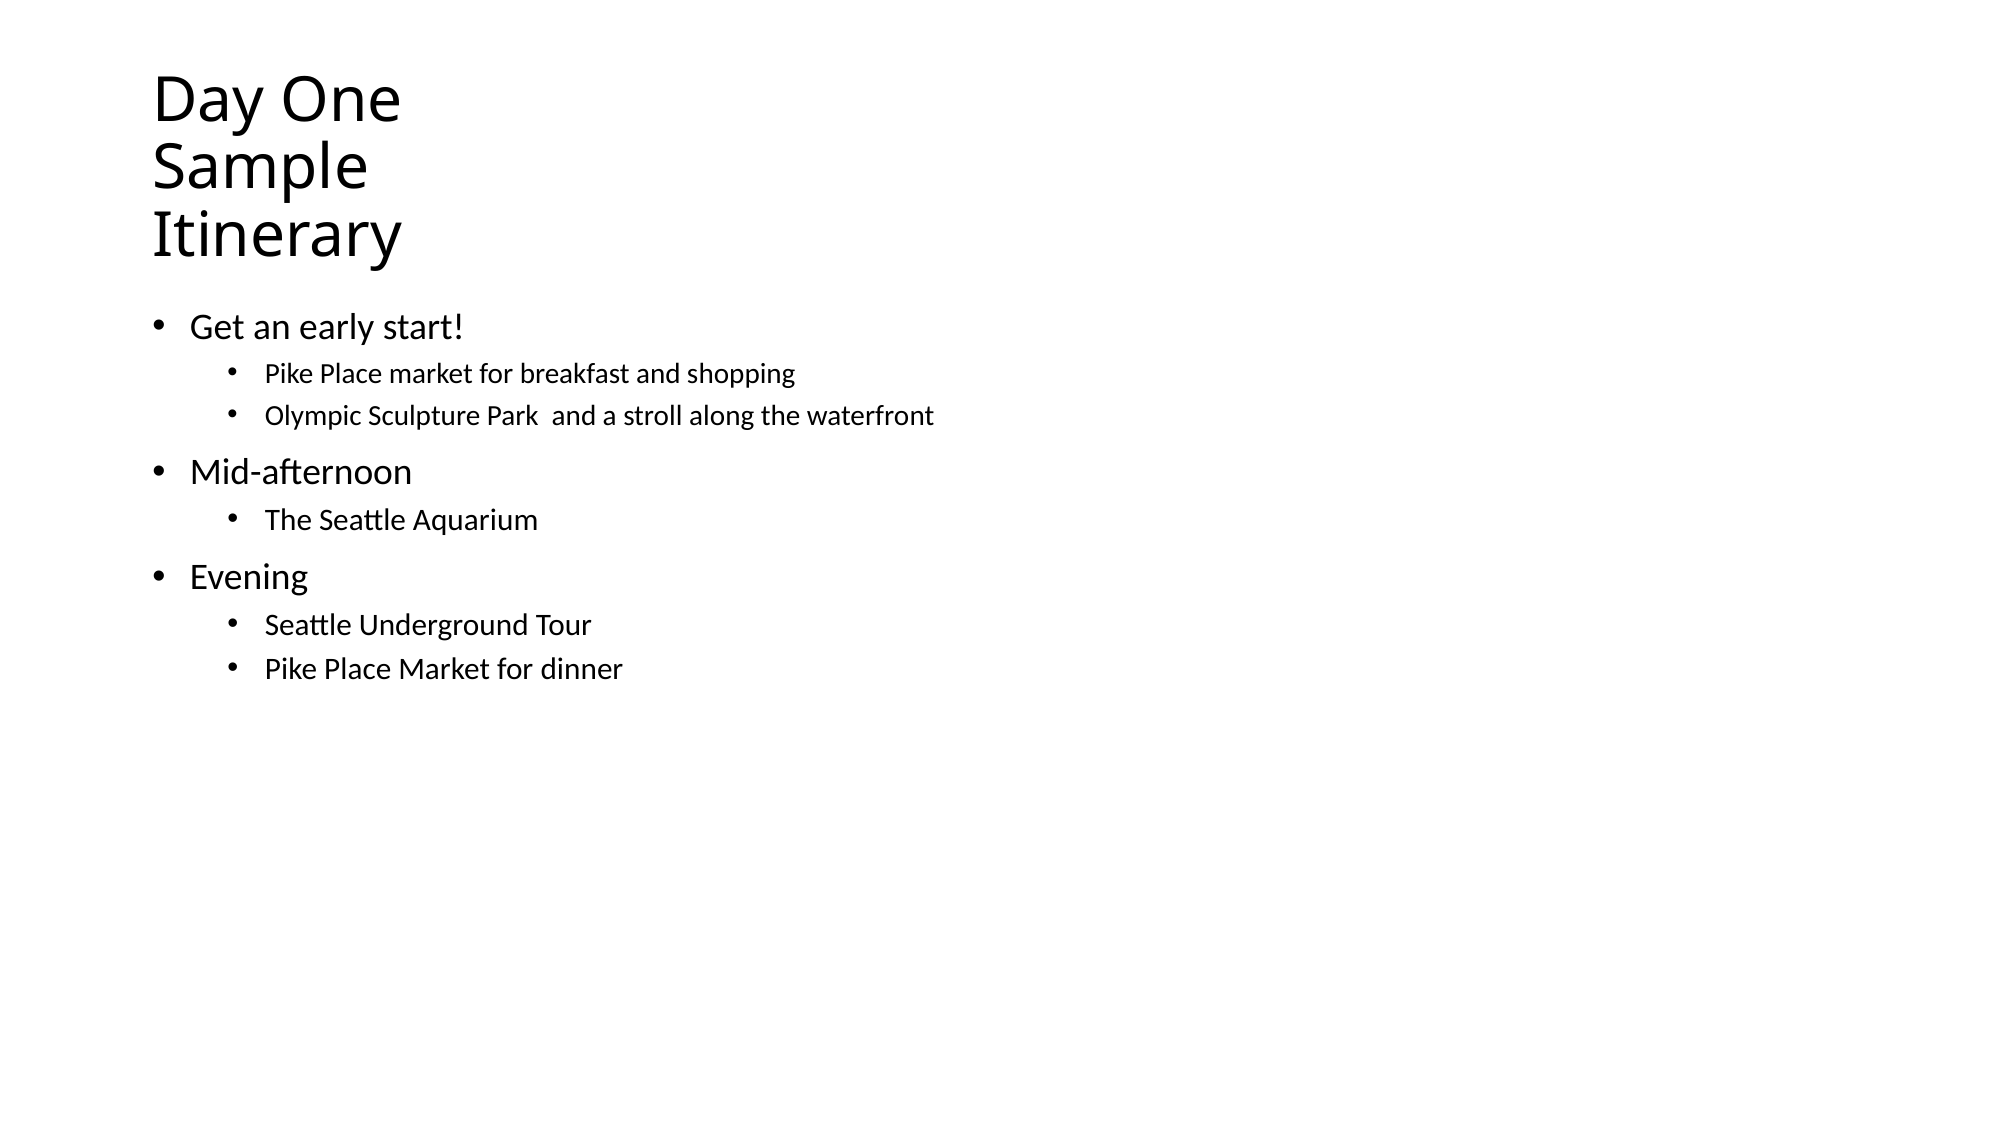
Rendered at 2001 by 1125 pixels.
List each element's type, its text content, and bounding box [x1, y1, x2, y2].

title Day One Sample Itinerary [137, 59, 1863, 278]
list Get an early start! Pike Place market for breakfast and shopping Olympic Sculpture Park and a stroll along the waterfront Mid-afternoon The Seattle Aquarium Evening Seattle Underground Tour Pike Place Market for dinner [137, 299, 1863, 1014]
